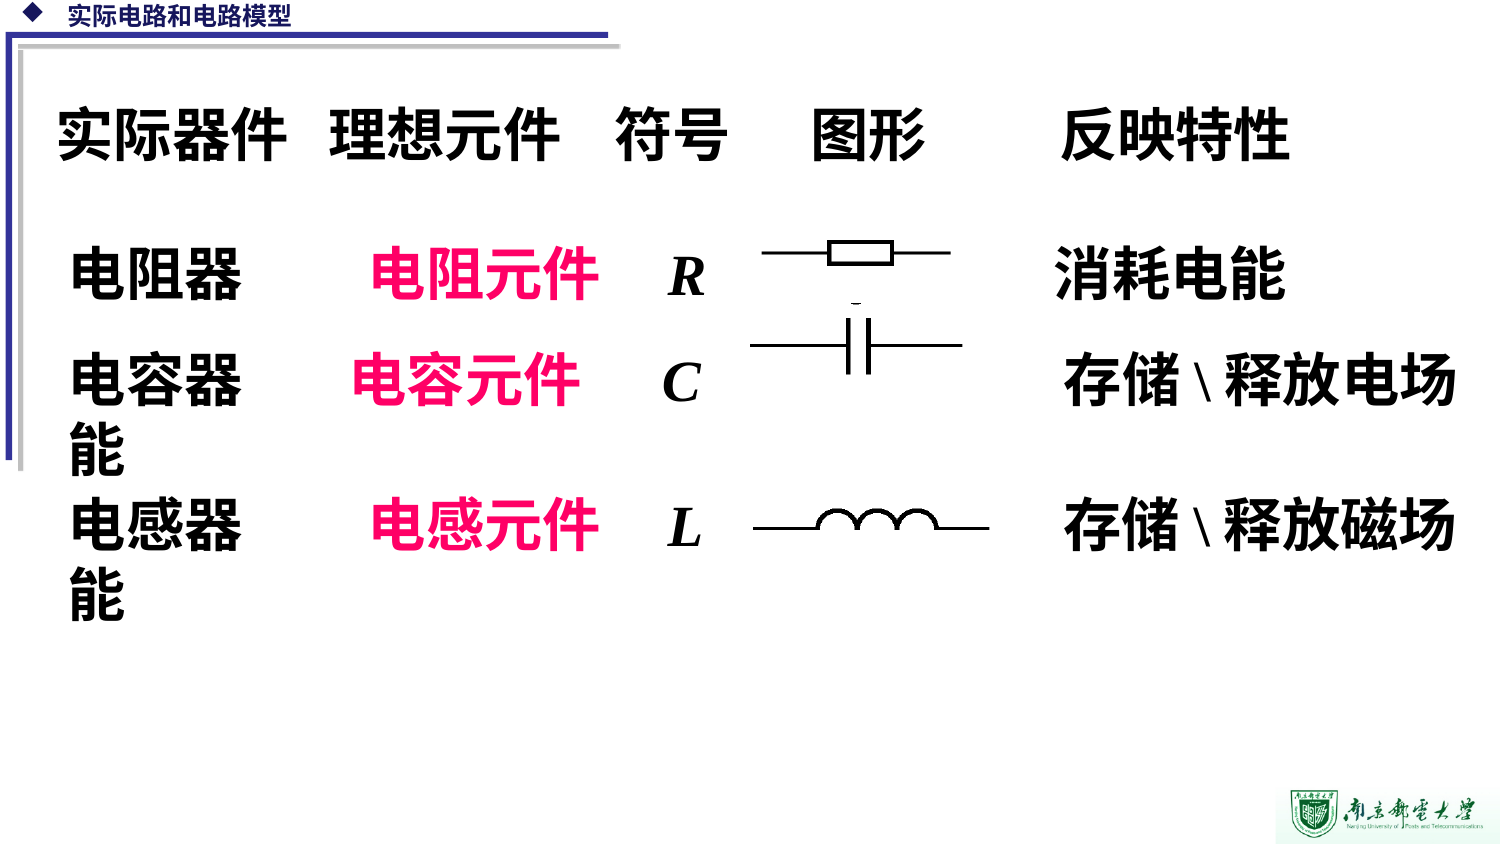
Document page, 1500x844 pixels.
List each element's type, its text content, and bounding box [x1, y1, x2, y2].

picture [1275, 781, 1500, 844]
text_box 电感器 电感元件 L 存储\释放磁场能 [53, 480, 1500, 636]
picture [749, 303, 963, 387]
text_box 电阻器 电阻元件 R 消耗电能 [53, 229, 1466, 315]
picture [761, 232, 951, 281]
picture [752, 494, 990, 542]
text_box 电容器 电容元件 C 存储\释放电场能 [53, 335, 1500, 480]
text_box 实际器件 理想元件 符号 图形 反映特性 [41, 90, 1442, 176]
